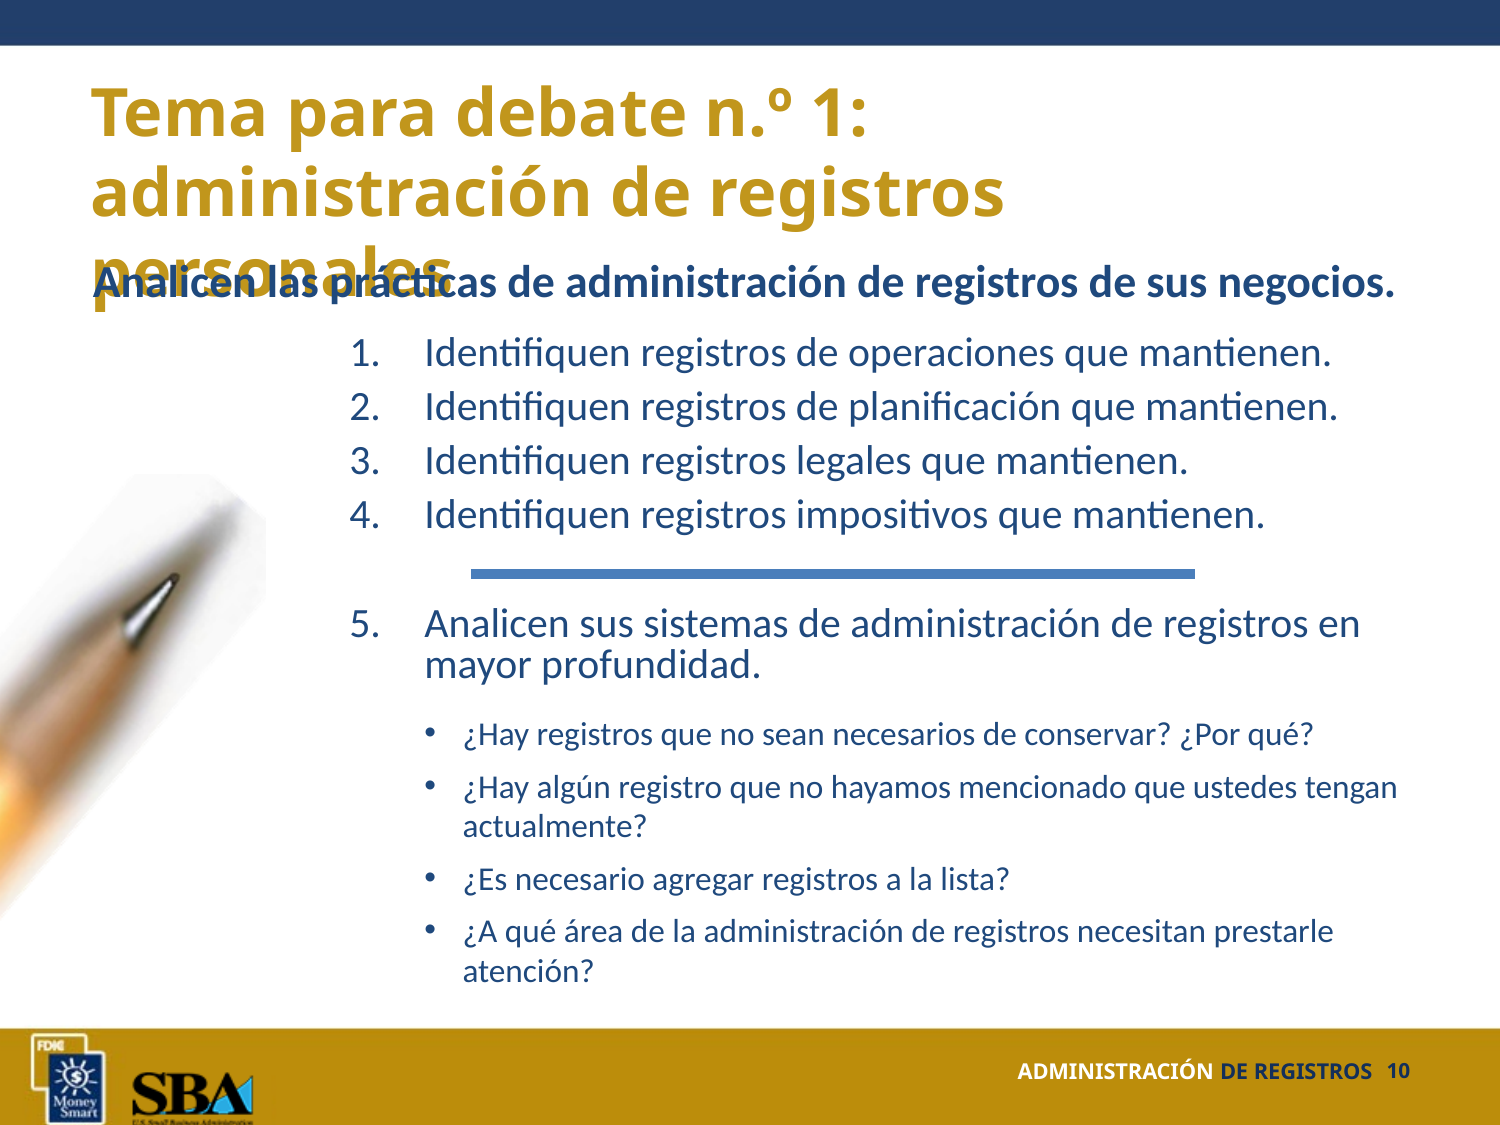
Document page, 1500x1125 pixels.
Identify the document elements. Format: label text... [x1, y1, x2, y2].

list Analicen las prácticas de administración de registros de sus negocios. [77, 244, 1482, 853]
title Tema para debate n.º 1: administración de registros personales [74, 62, 1400, 163]
text_box Identifiquen registros de operaciones que mantienen. Identifiquen registros de planificación que mantienen. Identifiquen registros legales que mantienen. Identifiquen registros impositivos que mantienen. Analicen sus sistemas de administración de registros en mayor profundidad. ¿Hay registros que no sean necesarios de conservar? ¿Por qué? ¿Hay algún registro que no hayamos mencionado que ustedes tengan actualmente? ¿Es necesario agregar registros a la lista? ¿A qué área de la administración de registros necesitan prestarle atención? [334, 325, 1431, 997]
picture [0, 0, 1500, 1125]
